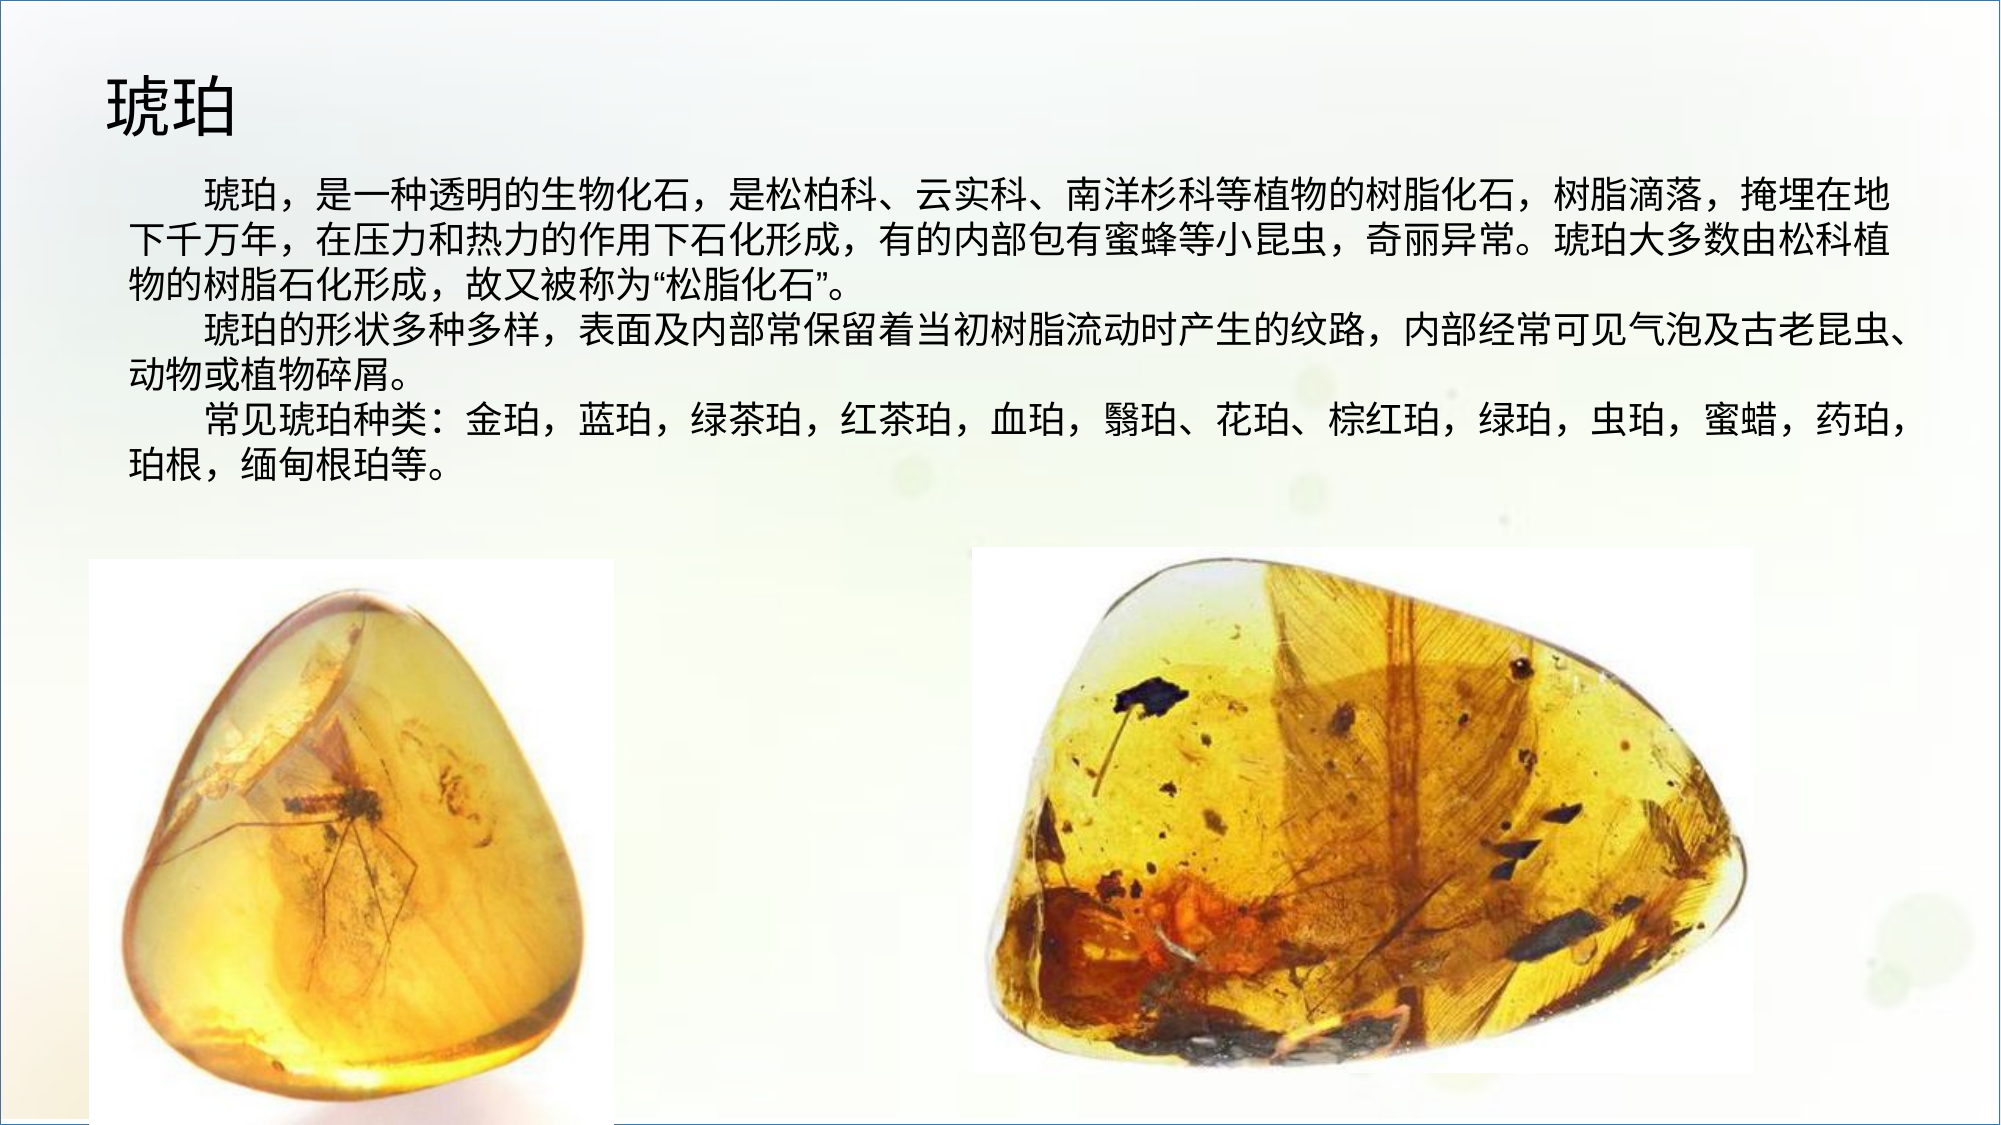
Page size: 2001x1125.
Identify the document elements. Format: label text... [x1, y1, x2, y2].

picture [972, 547, 1753, 1073]
picture [89, 559, 614, 1125]
text_box 琥珀，是一种透明的生物化石，是松柏科、云实科、南洋杉科等植物的树脂化石，树脂滴落，掩埋在地下千万年，在压力和热力的作用下石化形成，有的内部包有蜜蜂等小昆虫，奇丽异常。琥珀大多数由松科植物的树脂石化形成，故又被称为“松脂化石”。 琥珀的形状多种多样，表面及内部常保留着当初树脂流动时产生的纹路，内部经常可见气泡及古老昆虫、动物或植物碎屑。 常见琥珀种类：金珀，蓝珀，绿茶珀，红茶珀，血珀，翳珀、花珀、棕红珀，绿珀，虫珀，蜜蜡，药珀，珀根，缅甸根珀等。 [113, 163, 1913, 493]
text_box 琥珀 [89, 57, 1132, 153]
